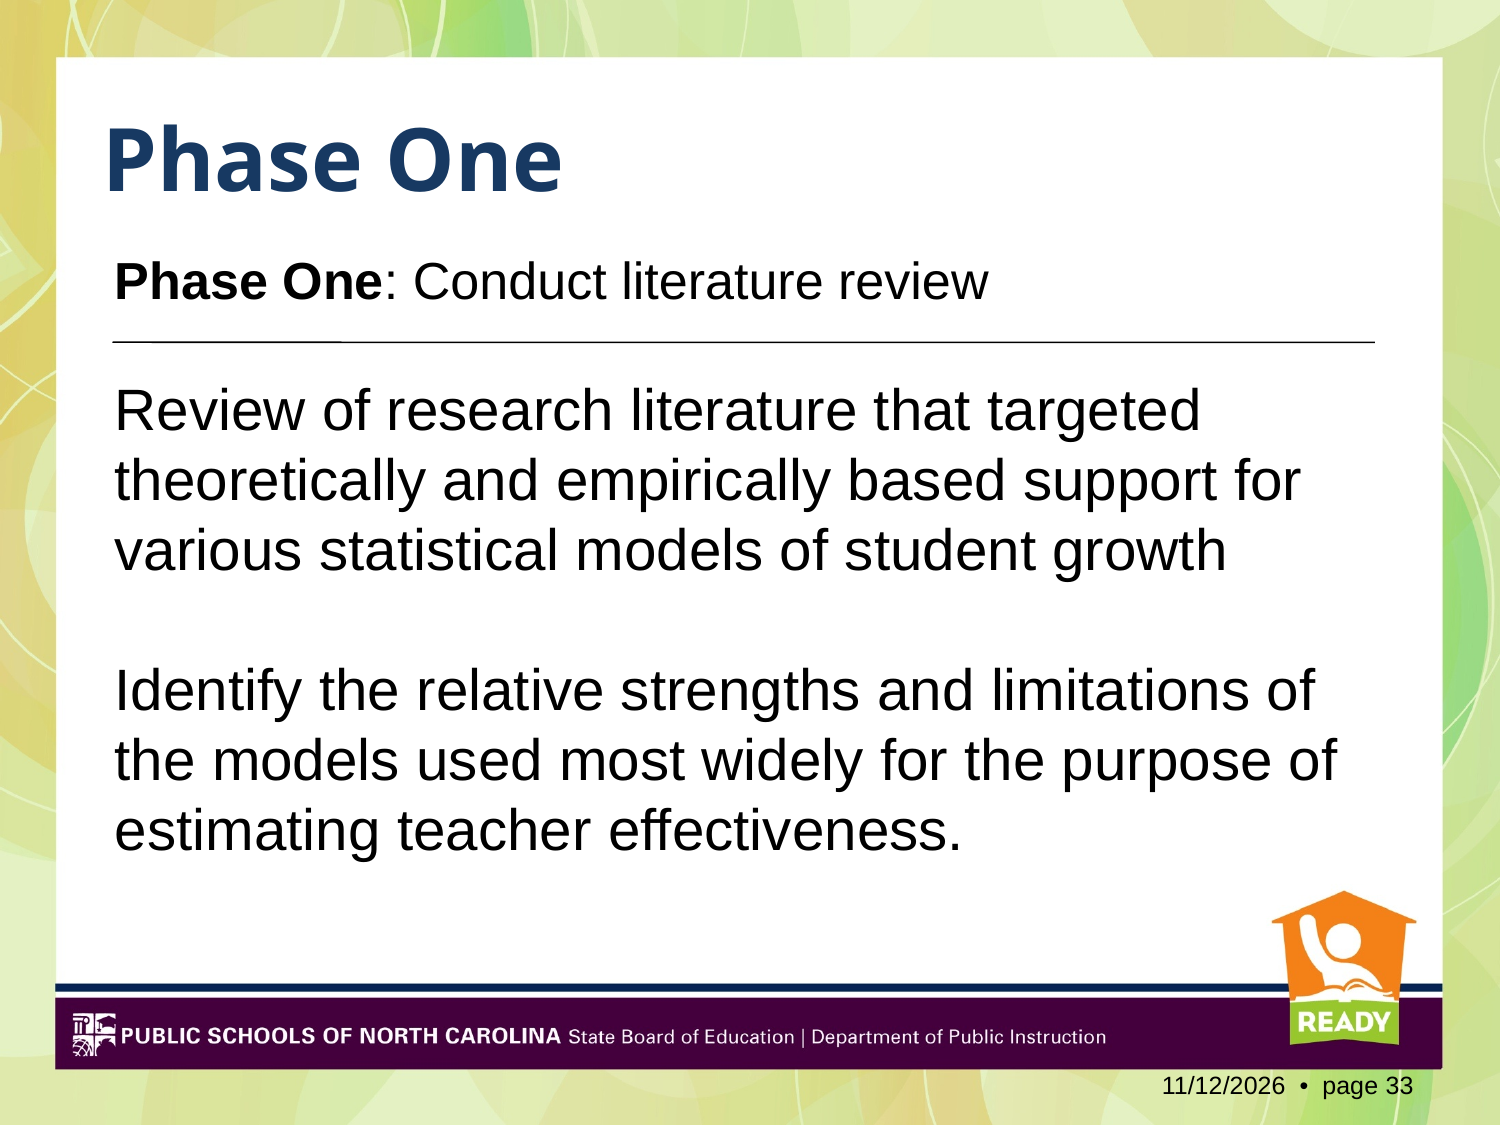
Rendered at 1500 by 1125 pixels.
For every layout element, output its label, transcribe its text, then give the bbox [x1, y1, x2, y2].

text_box Phase One: Conduct literature review Review of research literature that targeted theoretically and empirically based support for various statistical models of student growth Identify the relative strengths and limitations of the models used most widely for the purpose of estimating teacher effectiveness. [99, 239, 1425, 870]
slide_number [1147, 1062, 1460, 1122]
picture [0, 0, 1500, 1125]
title Phase One [87, 87, 1413, 225]
